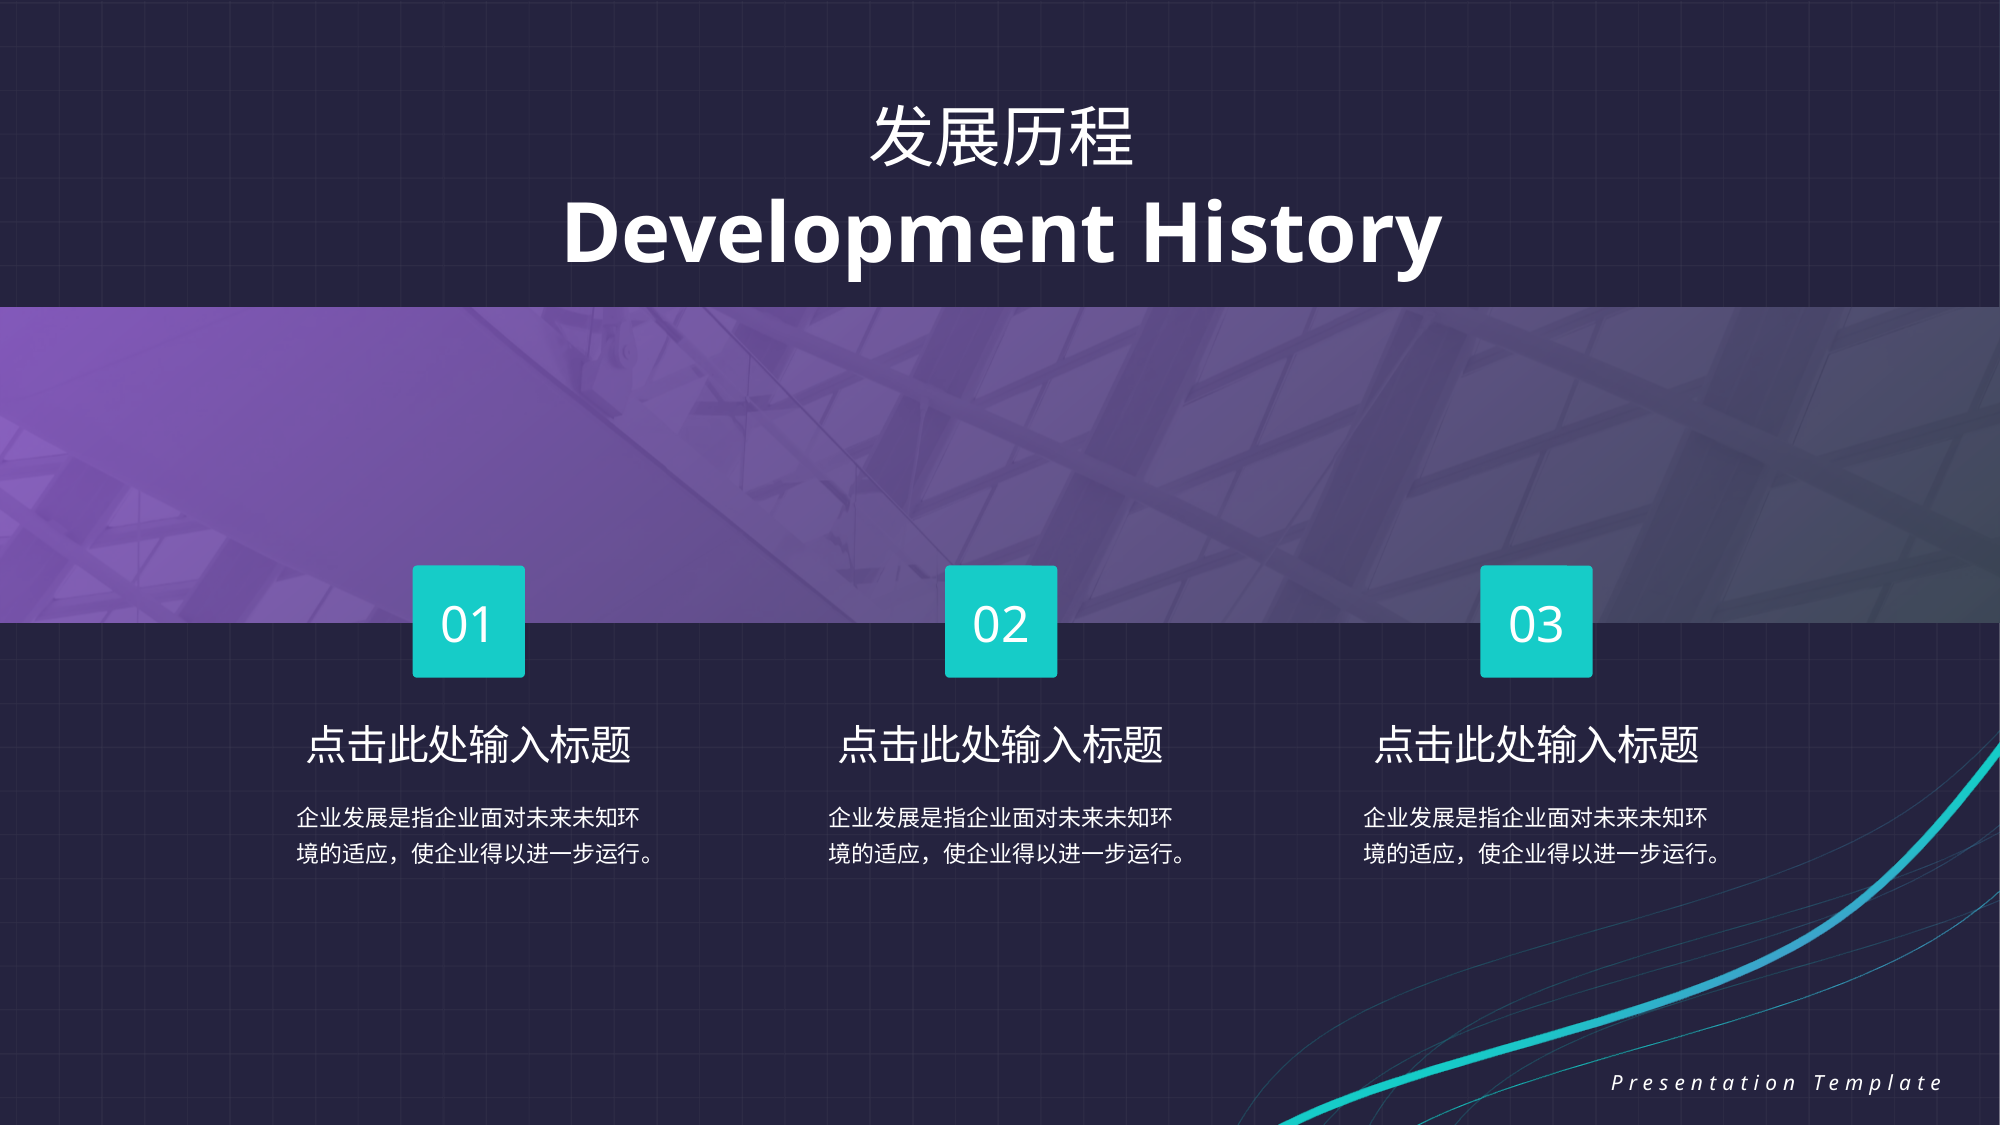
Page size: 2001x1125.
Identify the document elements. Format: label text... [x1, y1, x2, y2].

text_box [738, 565, 1264, 872]
picture [0, 0, 2000, 1125]
text_box Development History [483, 183, 1520, 289]
text_box 发展历程 [764, 87, 1239, 183]
text_box Presentation Template [1351, 1054, 1956, 1102]
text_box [206, 565, 732, 872]
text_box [1273, 565, 1800, 872]
